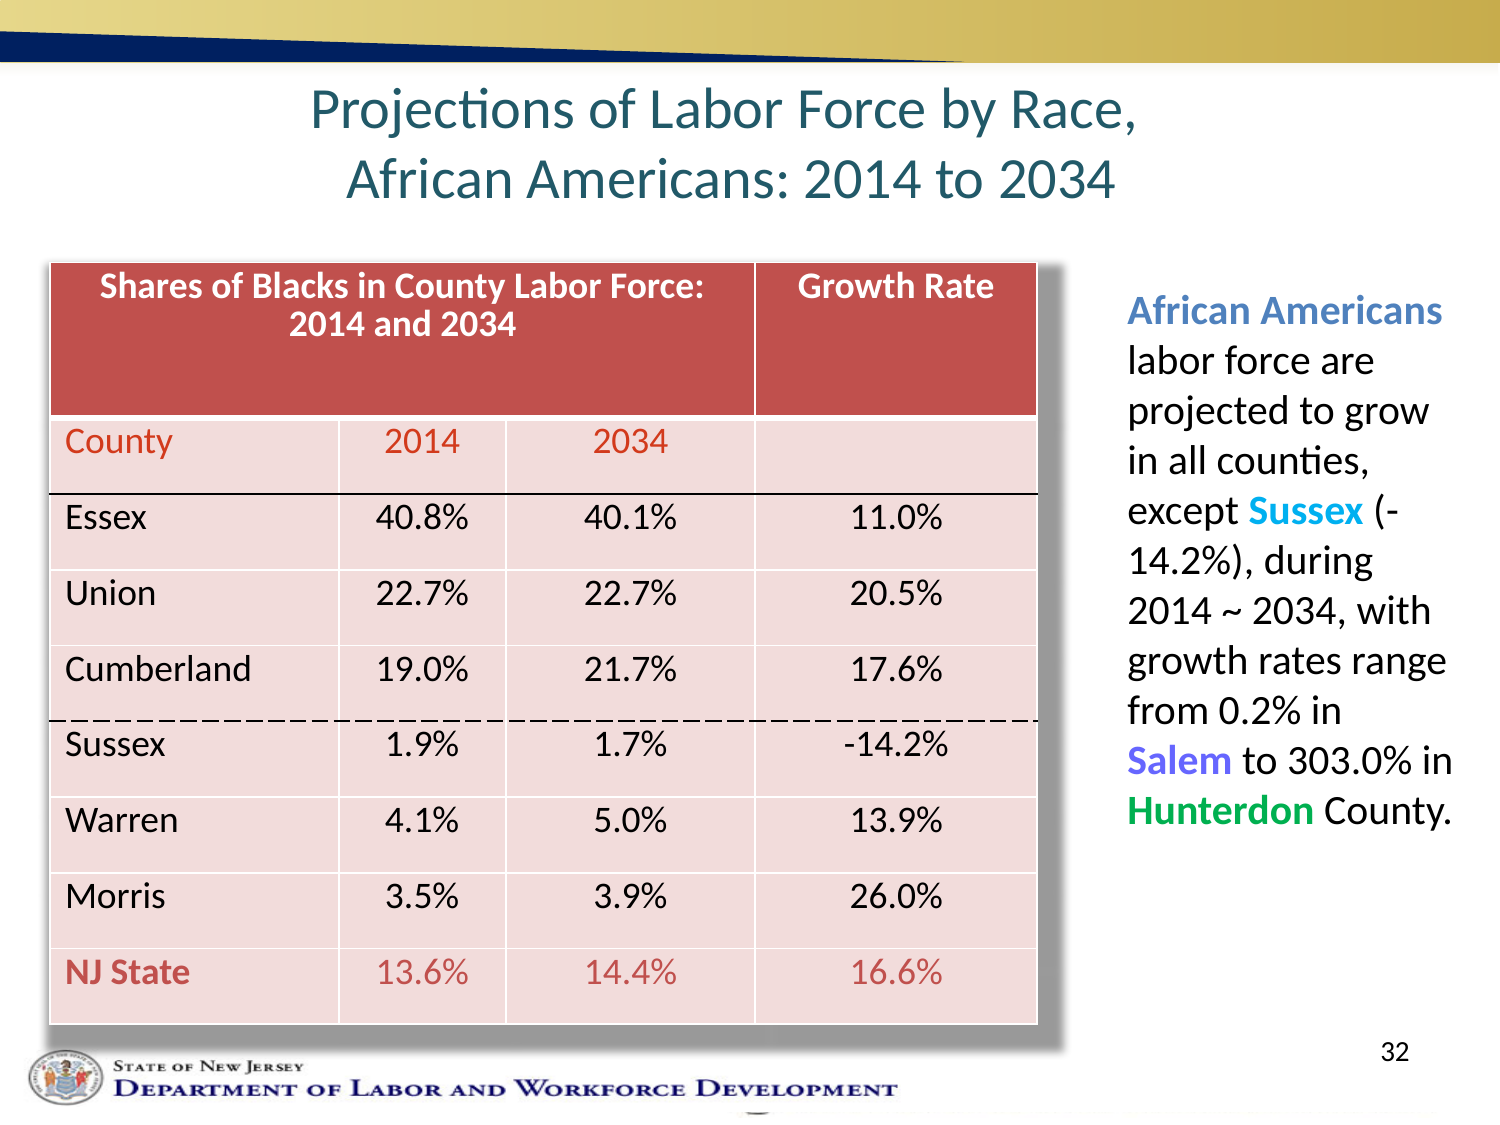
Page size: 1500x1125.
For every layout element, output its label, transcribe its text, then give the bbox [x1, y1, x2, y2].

table_cell 11.0% [756, 495, 1036, 569]
text_box Projections of Labor Force by Race, African Americans: 2014 to 2034 [187, 62, 1275, 218]
table_cell 40.1% [507, 495, 754, 569]
table_cell 1.9% [340, 721, 505, 796]
table_cell Cumberland [51, 646, 338, 721]
table_cell 13.6% [340, 949, 505, 1023]
table_cell Warren [51, 798, 338, 872]
table_cell 13.9% [756, 798, 1036, 872]
table_cell Morris [51, 874, 338, 948]
table_cell Sussex [51, 721, 338, 796]
table_cell 16.6% [756, 949, 1036, 1023]
table_cell 21.7% [507, 646, 754, 721]
table_cell 17.6% [756, 646, 1036, 721]
table_cell NJ State [51, 949, 338, 1023]
table_cell Essex [51, 495, 338, 569]
table_cell 1.7% [507, 721, 754, 796]
table_header Growth Rate [756, 263, 1036, 415]
table_header Shares of Blacks in County Labor Force: 2014 and 2034 [51, 263, 754, 415]
table_cell 2034 [507, 421, 754, 493]
table_cell 19.0% [340, 646, 505, 721]
table_cell 22.7% [507, 571, 754, 645]
table_cell 14.4% [507, 949, 754, 1023]
table_cell 26.0% [756, 874, 1036, 948]
slide_number 32 [1074, 1024, 1425, 1103]
table_cell 5.0% [507, 798, 754, 872]
table_cell -14.2% [756, 721, 1036, 796]
table_cell 3.5% [340, 874, 505, 948]
table_cell County [51, 421, 338, 493]
table_cell 4.1% [340, 798, 505, 872]
table_cell 40.8% [340, 495, 505, 569]
table_cell Union [51, 571, 338, 645]
table_cell 20.5% [756, 571, 1036, 645]
table_cell 22.7% [340, 571, 505, 645]
table_cell 3.9% [507, 874, 754, 948]
picture [712, 1113, 1438, 1118]
text_box African Americans labor force are projected to grow in all counties, except Sussex (-14.2%), during 2014 ~ 2034, with growth rates range from 0.2% in Salem to 303.0% in Hunterdon County. [1112, 275, 1470, 840]
table_cell 2014 [340, 421, 505, 493]
table_cell [756, 421, 1036, 493]
